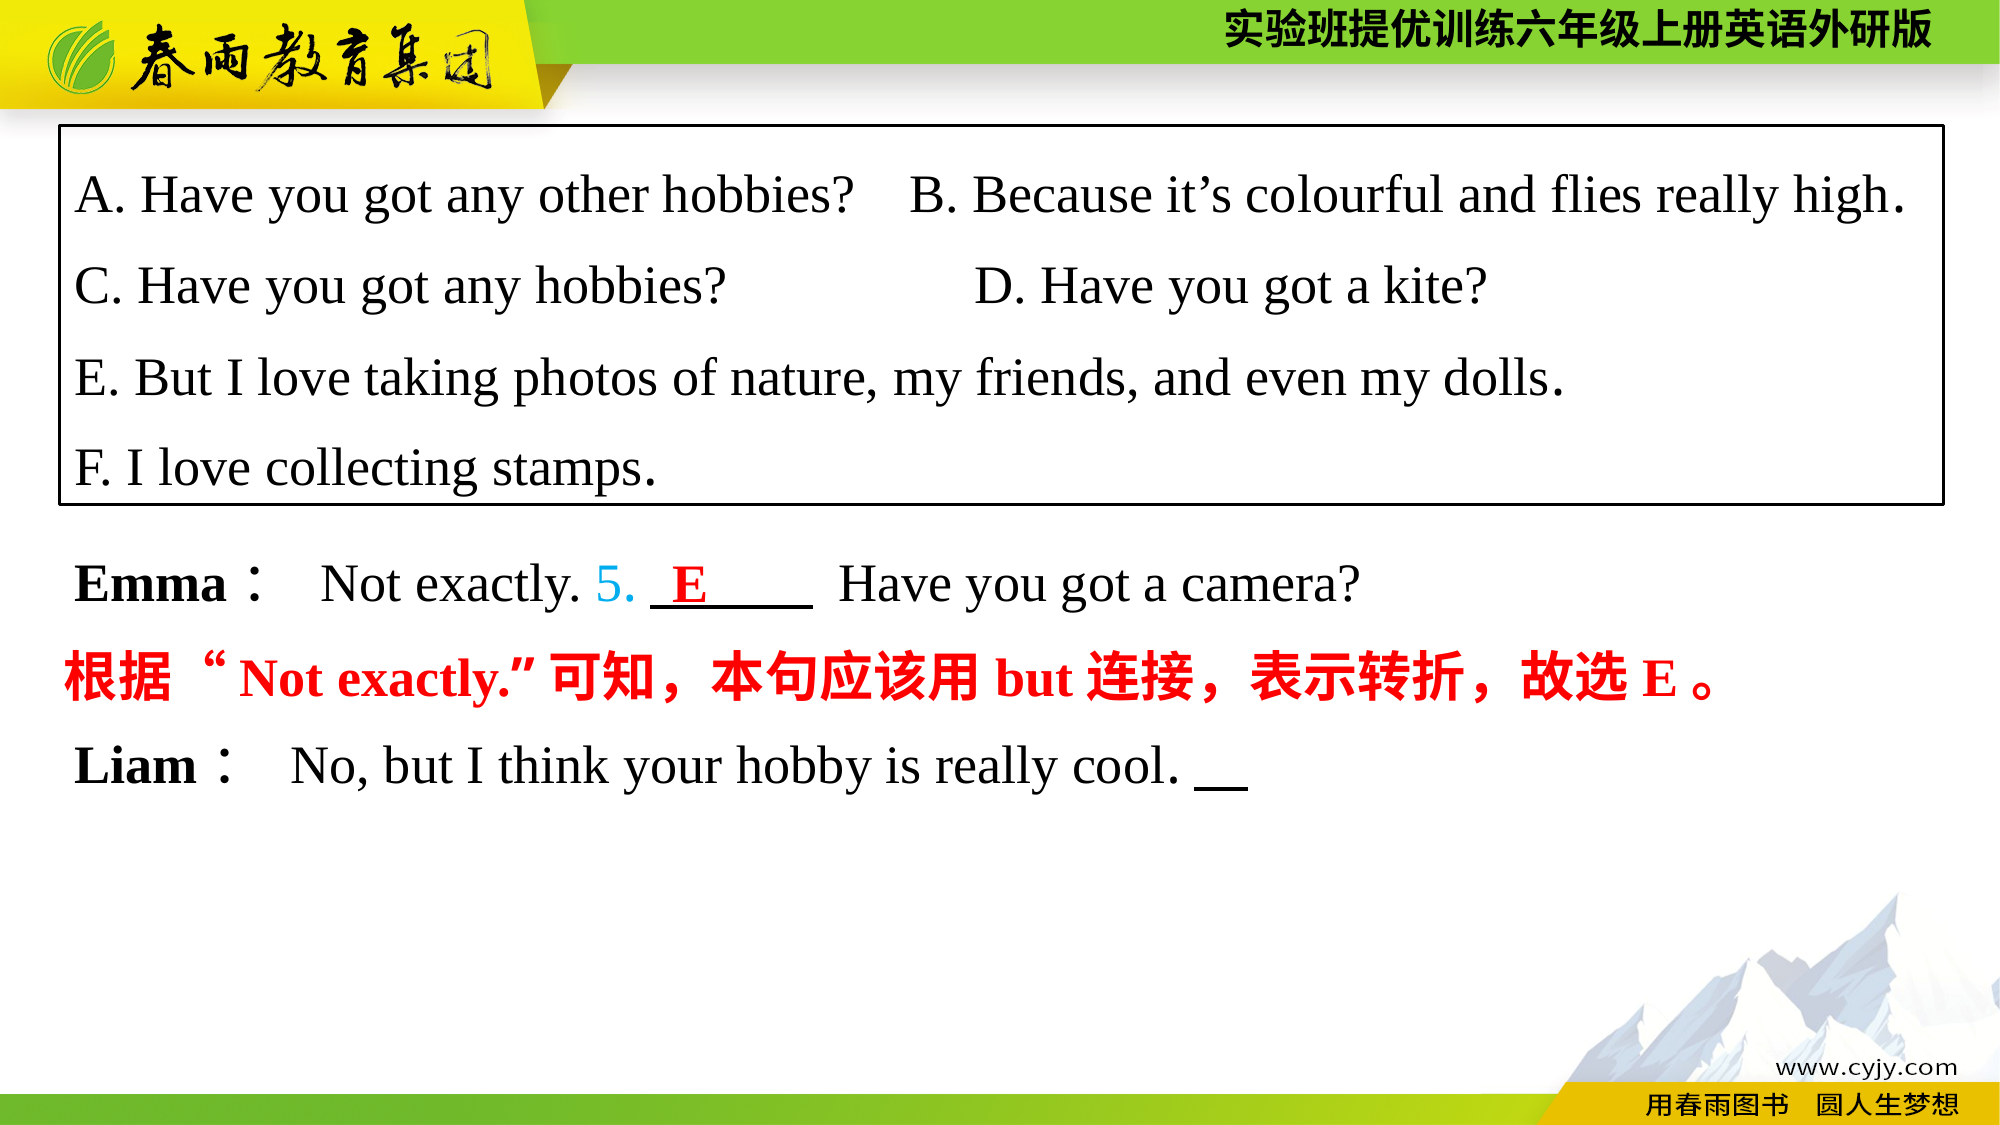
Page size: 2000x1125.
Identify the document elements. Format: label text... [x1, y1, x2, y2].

text_box E [657, 514, 724, 608]
text_box A. Have you got any other hobbies? B. Because it’s colourful and flies really high. C. Have you got any hobbies? D. Have you got a kite? E. But I love taking photos of nature, my friends, and even my dolls. F. I love collecting stamps. [59, 125, 1944, 505]
list Emma： Not exactly. 5. Have you got a camera? Liam： No, but I think your hobby is really cool. [59, 513, 1944, 805]
picture [0, 0, 2000, 1125]
text_box 根据“Not exactly.”可知，本句应该用but连接，表示转折，故选E。 [48, 608, 1933, 715]
